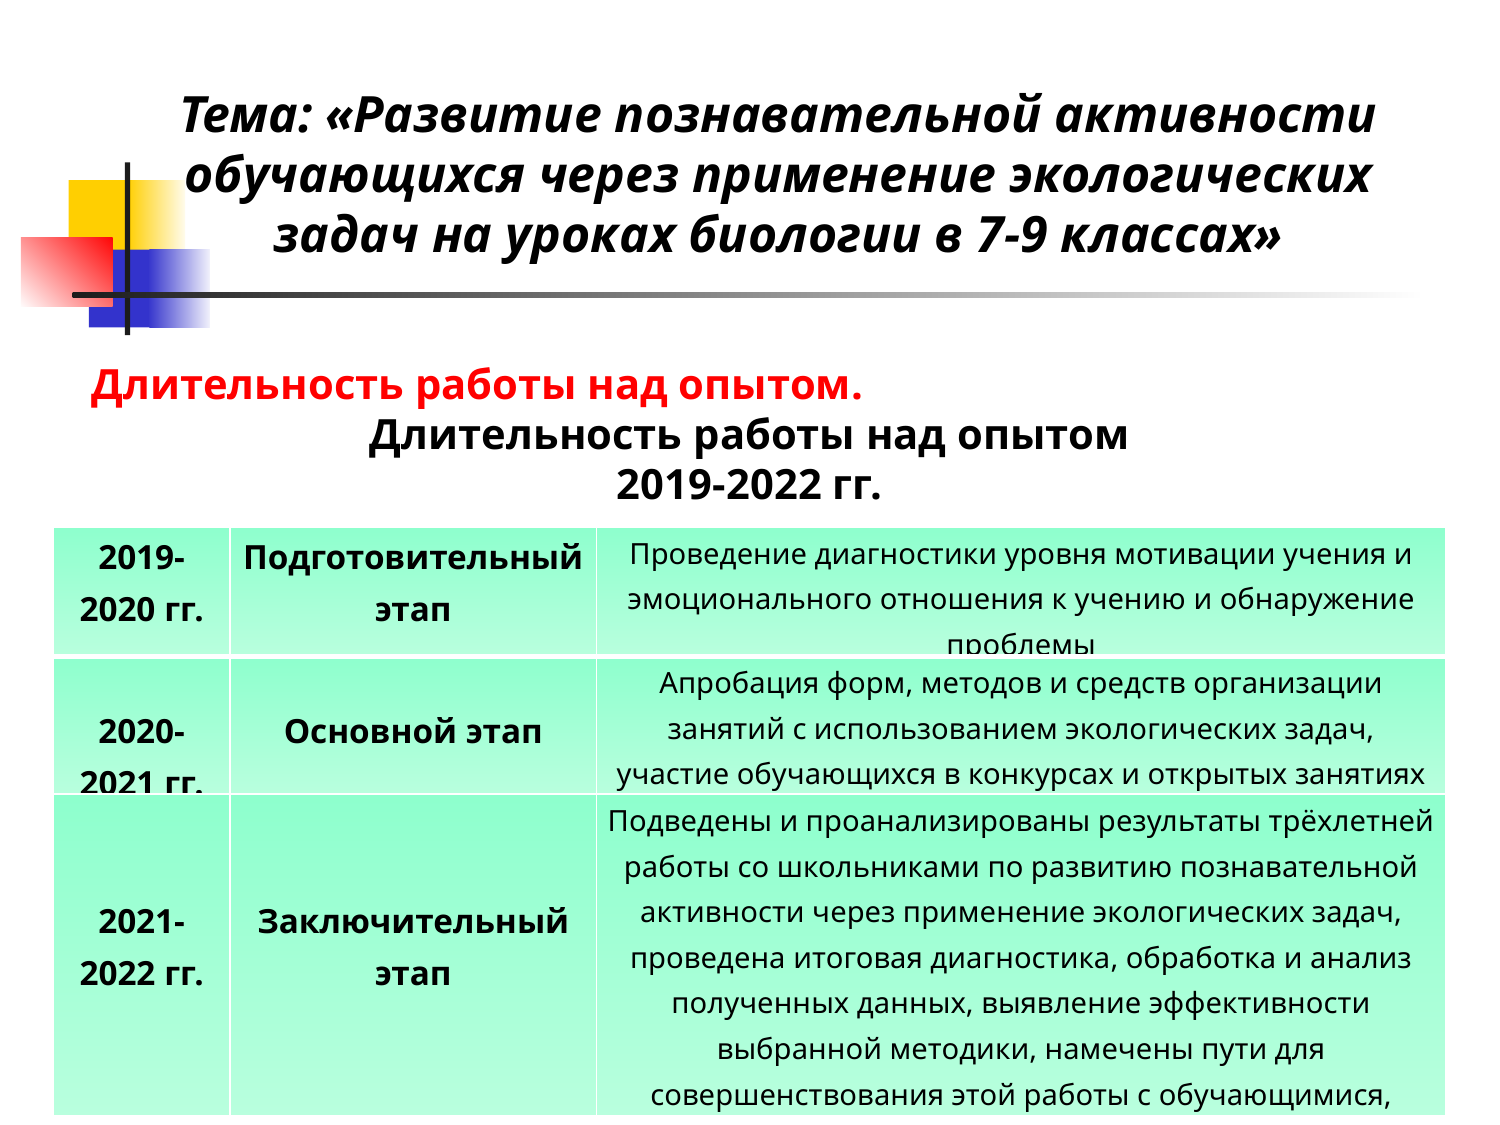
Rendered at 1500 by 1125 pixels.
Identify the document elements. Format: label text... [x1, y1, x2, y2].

table_cell Основной этап [231, 659, 596, 793]
table_cell Подведены и проанализированы результаты трёхлетней работы со школьниками по развитию познавательной активности через применение экологических задач, проведена итоговая диагностика, обработка и анализ полученных данных, выявление эффективности выбранной методики, намечены пути для совершенствования этой работы с обучающимися, обобщение опыта работы [597, 795, 1445, 1115]
table_cell Апробация форм, методов и средств организации занятий с использованием экологических задач, участие обучающихся в конкурсах и открытых занятиях [597, 659, 1445, 793]
table_header Проведение диагностики уровня мотивации учения и эмоционального отношения к учению и обнаружение проблемы [597, 528, 1445, 654]
text_box Тема: «Развитие познавательной активности обучающихся через применение экологических задач на уроках биологии в 7-9 классах» [111, 75, 1446, 270]
table_cell 2020-2021 гг. [54, 659, 229, 793]
table_cell 2021-2022 гг. [54, 795, 229, 1115]
table_header Подготовительный этап [231, 528, 596, 654]
table_cell Заключительный этап [231, 795, 596, 1115]
table_header 2019-2020 гг. [54, 528, 229, 654]
text_box Длительность работы над опытом. Длительность работы над опытом 2019-2022 гг. [76, 350, 1424, 515]
